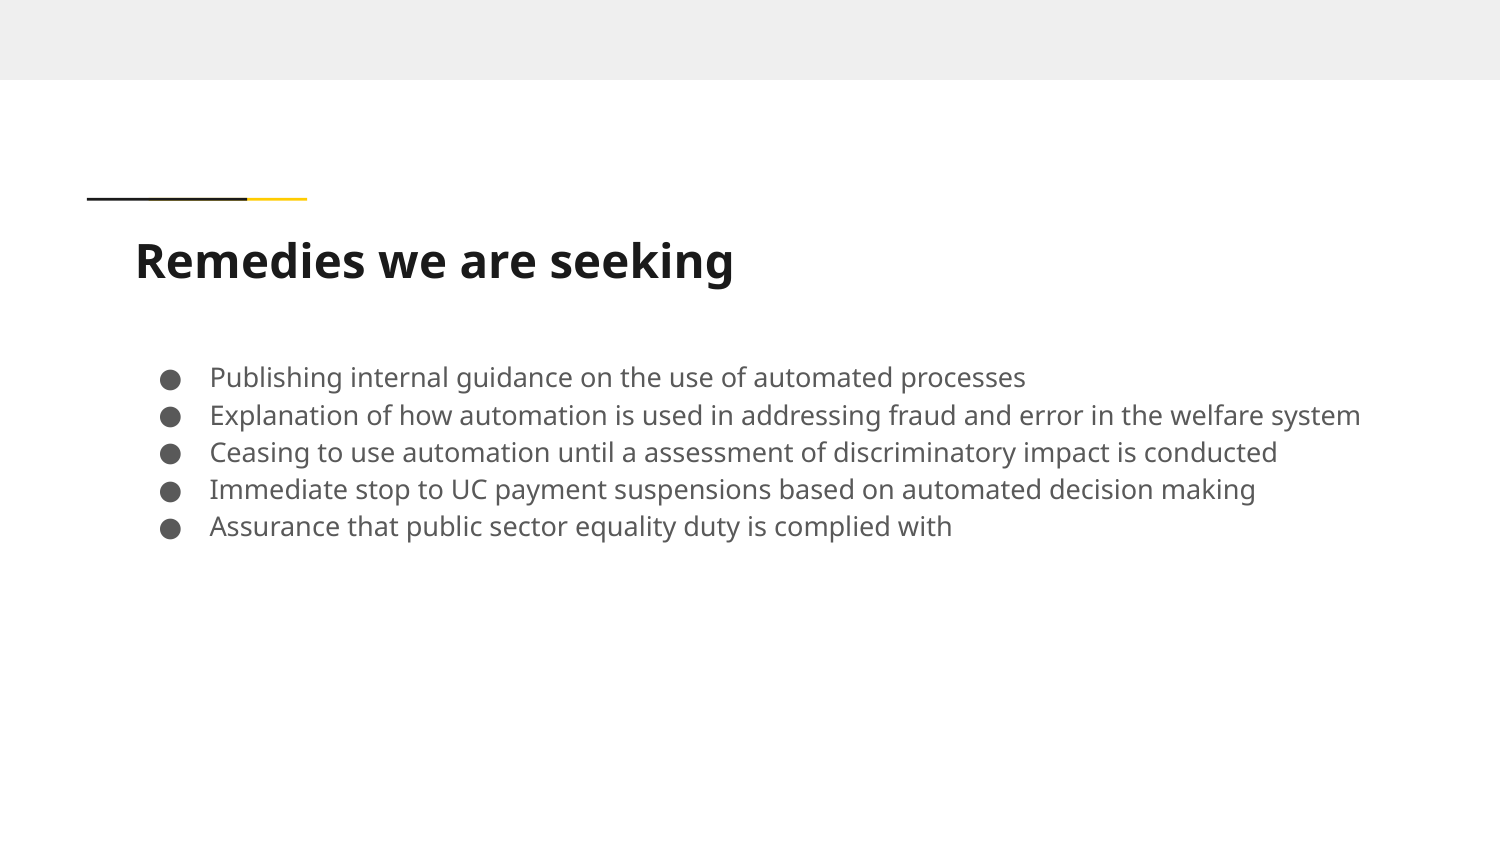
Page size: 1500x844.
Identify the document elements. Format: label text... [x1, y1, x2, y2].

list Publishing internal guidance on the use of automated processes Explanation of how automation is used in addressing fraud and error in the welfare system Ceasing to use automation until a assessment of discriminatory impact is conducted Immediate stop to UC payment suspensions based on automated decision making Assurance that public sector equality duty is complied with [119, 341, 1381, 712]
title Remedies we are seeking [119, 216, 1381, 305]
